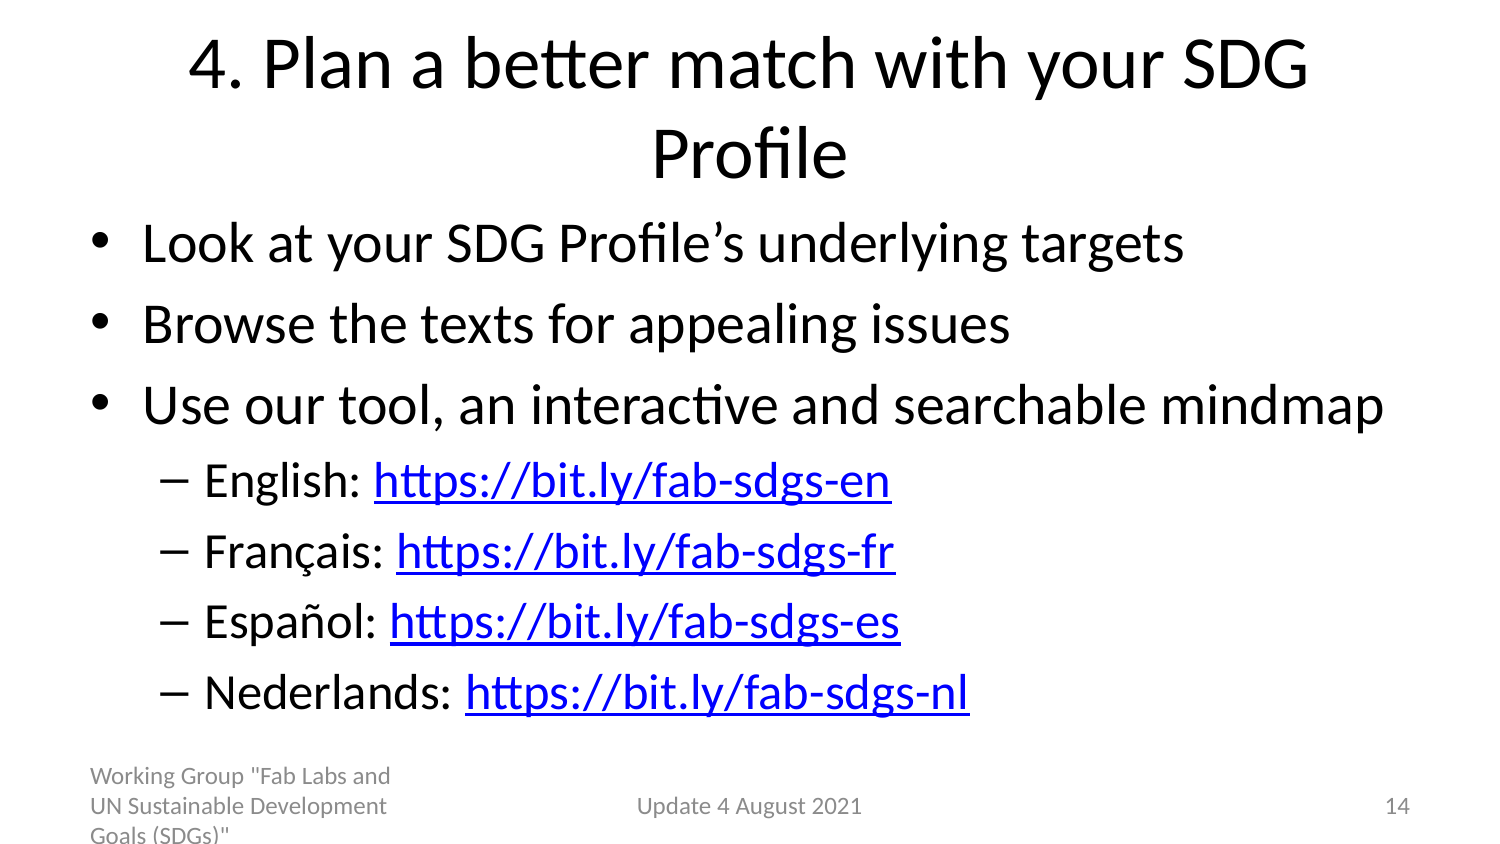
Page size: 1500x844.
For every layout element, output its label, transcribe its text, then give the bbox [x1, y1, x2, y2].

footer Update 4 August 2021 [512, 782, 988, 827]
list Look at your SDG Profile’s underlying targets Browse the texts for appealing issues Use our tool, an interactive and searchable mindmap English: https://bit.ly/fab-sdgs-en Français: https://bit.ly/fab-sdgs-fr Español: https://bit.ly/fab-sdgs-es Nederlands: https://bit.ly/fab-sdgs-nl [75, 196, 1425, 754]
slide_number 14 [1074, 782, 1425, 827]
title 4. Plan a better match with your SDG Profile [75, 33, 1425, 175]
slide_number Working Group "Fab Labs and UN Sustainable Development Goals (SDGs)" [75, 782, 425, 827]
